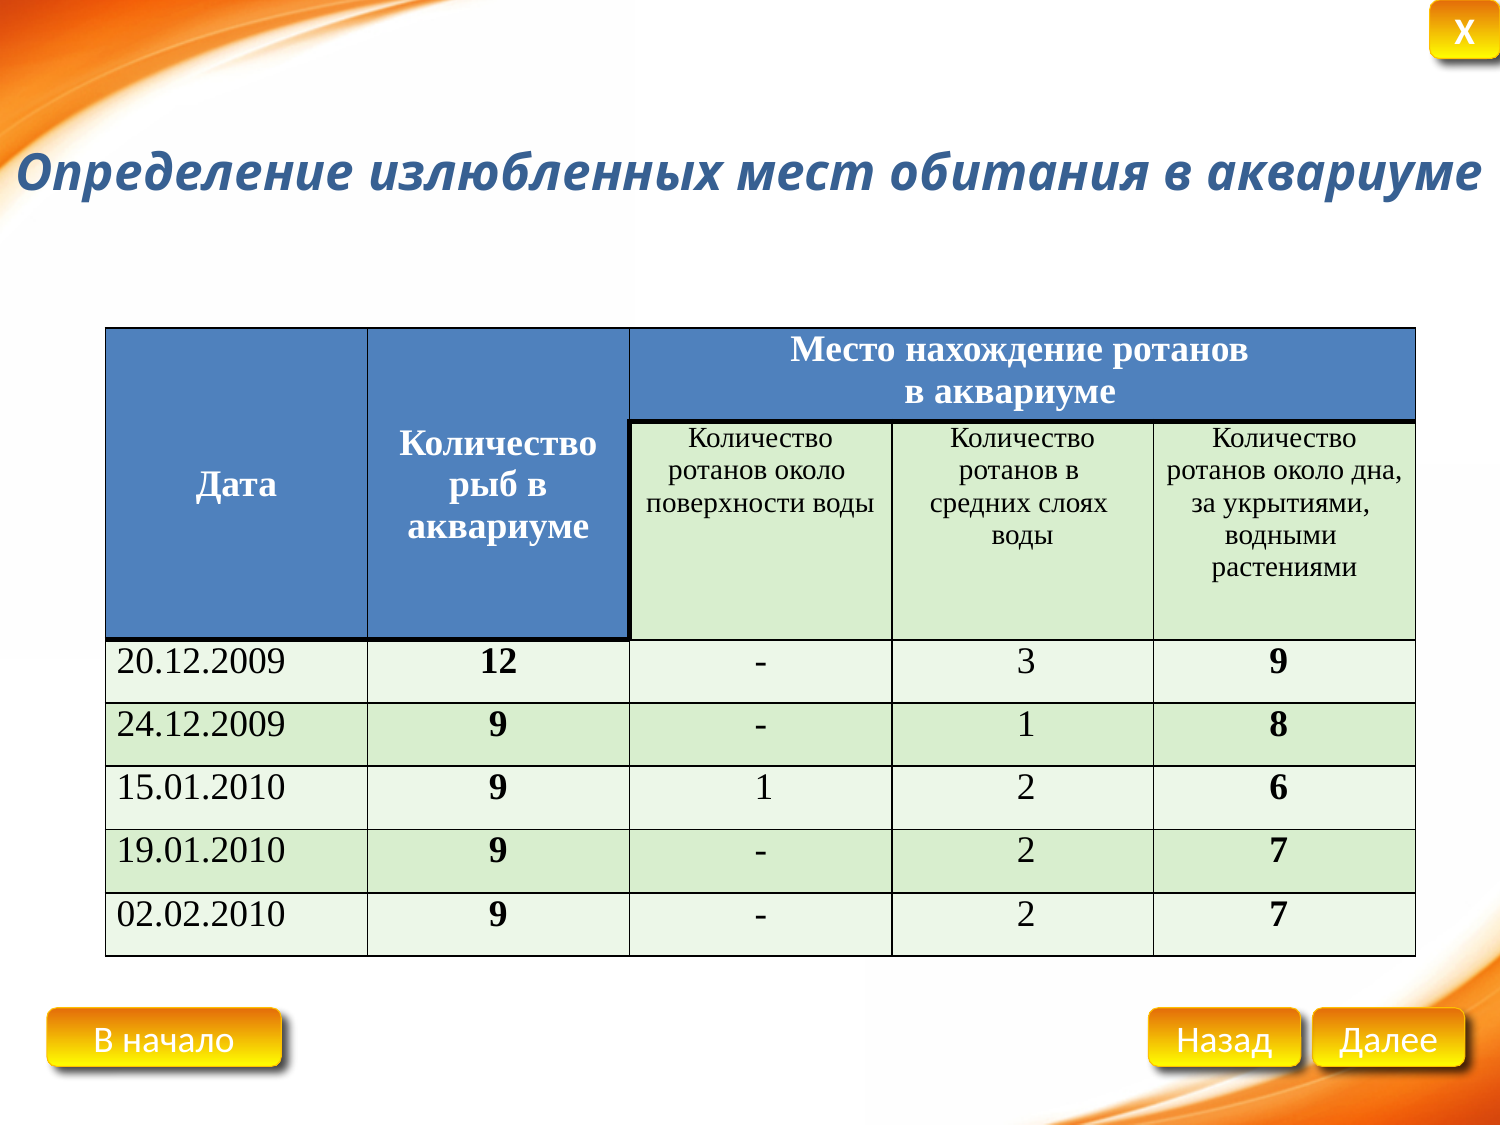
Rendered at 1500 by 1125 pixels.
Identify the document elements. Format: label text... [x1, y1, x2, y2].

table_cell 2 [893, 830, 1153, 892]
table_header Дата [106, 329, 367, 637]
table_cell 9 [368, 894, 629, 955]
picture [0, 0, 1434, 46]
table_cell 2 [893, 767, 1153, 829]
table_cell 9 [1154, 641, 1415, 702]
table_cell 7 [1154, 894, 1415, 955]
table_cell 20.12.2009 [106, 642, 367, 702]
table_cell 7 [1154, 830, 1415, 892]
table_cell 3 [893, 641, 1153, 702]
table_cell 12 [368, 642, 629, 702]
table_cell - [630, 641, 891, 702]
table_cell 2 [893, 894, 1153, 955]
table_cell Количество ротанов около поверхности воды [632, 424, 891, 639]
table_cell 1 [630, 767, 891, 829]
table_cell - [630, 704, 891, 765]
table_cell 24.12.2009 [106, 704, 367, 765]
table_cell 1 [893, 704, 1153, 765]
table_cell - [630, 894, 891, 955]
table_cell 9 [368, 830, 629, 892]
table_cell 8 [1154, 704, 1415, 765]
table_cell 19.01.2010 [106, 830, 367, 892]
table_cell 02.02.2010 [106, 894, 367, 955]
picture [0, 294, 1500, 1125]
table_cell - [630, 830, 891, 892]
table_header Количество рыб в аквариуме [368, 329, 629, 637]
table_cell Количество ротанов около дна, за укрытиями, водными растениями [1154, 424, 1415, 639]
table_cell 9 [368, 767, 629, 829]
title Определение излюбленных мест обитания в аквариуме [0, 46, 1500, 294]
table_cell 9 [368, 704, 629, 765]
table_cell 6 [1154, 767, 1415, 829]
table_cell Количество ротанов в средних слоях воды [893, 424, 1153, 639]
table_cell 15.01.2010 [106, 767, 367, 829]
table_header Место нахождение ротанов в аквариуме [630, 329, 1415, 419]
